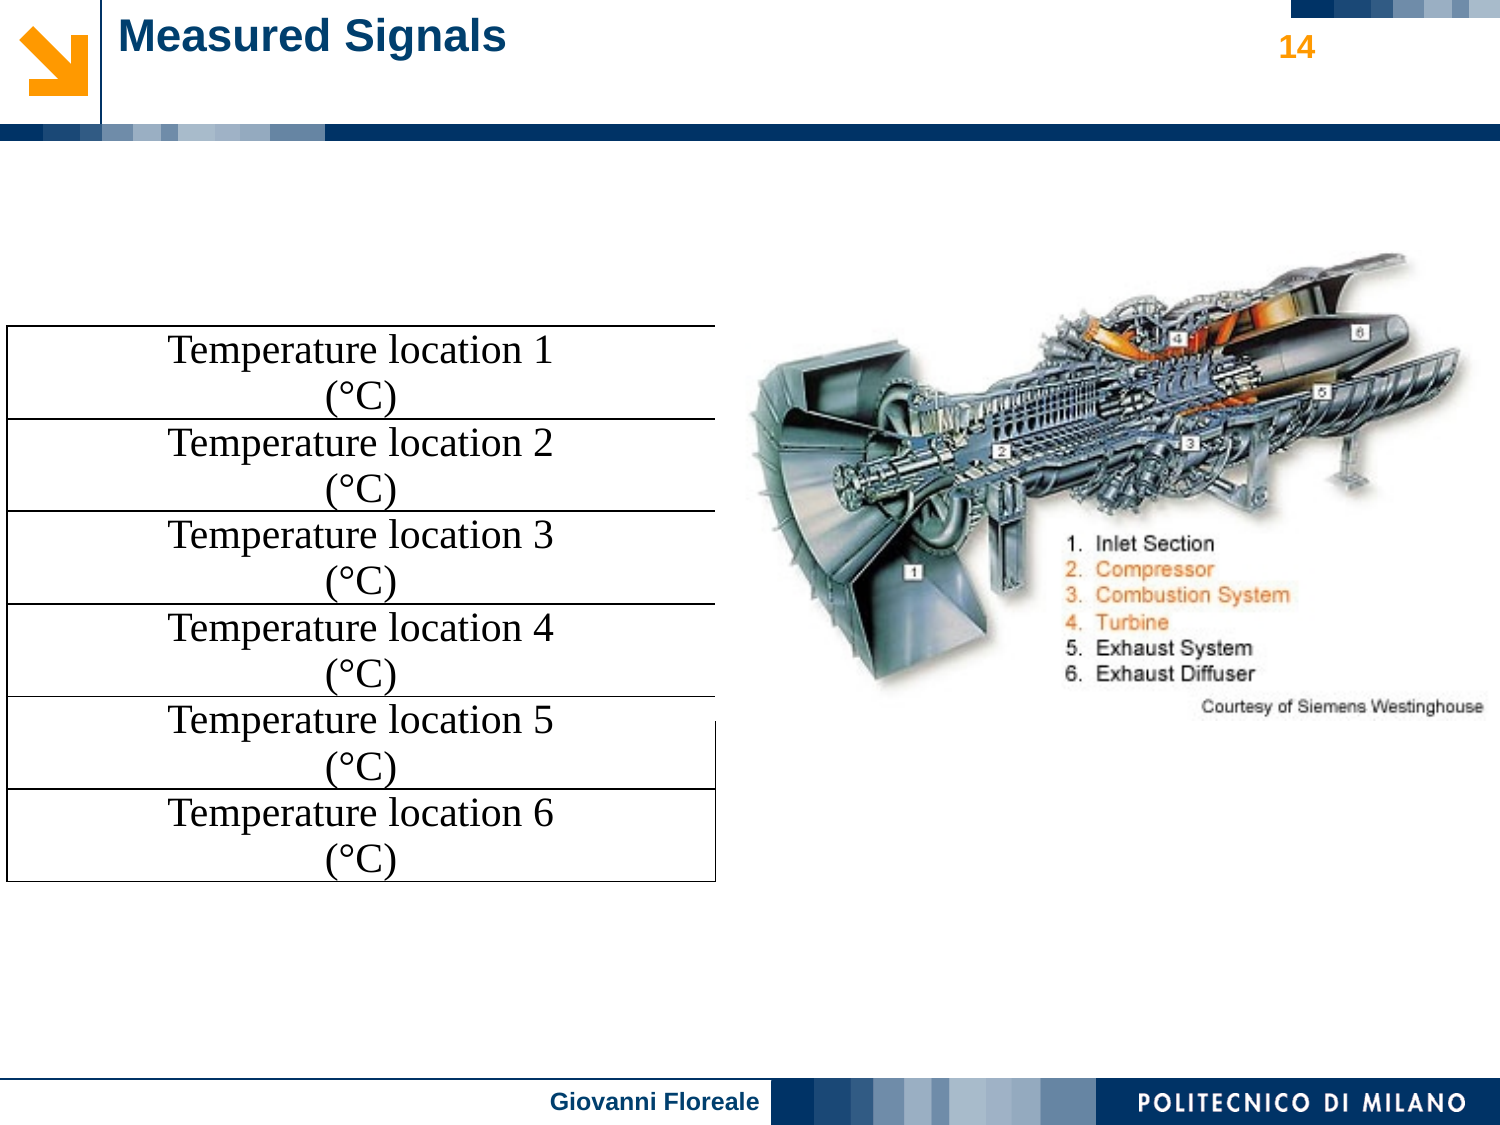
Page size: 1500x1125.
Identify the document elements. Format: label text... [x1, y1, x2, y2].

table_cell Temperature location 3 (°C) [8, 512, 710, 603]
picture [0, 1074, 1500, 1125]
picture [715, 249, 1500, 722]
table_cell Temperature location 6 (°C) [8, 790, 715, 881]
table_cell Temperature location 4 (°C) [8, 605, 710, 696]
table_header Temperature location 1 (°C) [8, 327, 710, 418]
title Measured Signals [117, 5, 1094, 144]
table_cell Temperature location 5 (°C) [8, 697, 715, 788]
picture [0, 0, 1500, 141]
table_cell Temperature location 2 (°C) [8, 420, 710, 510]
slide_number 14 [1269, 24, 1493, 66]
